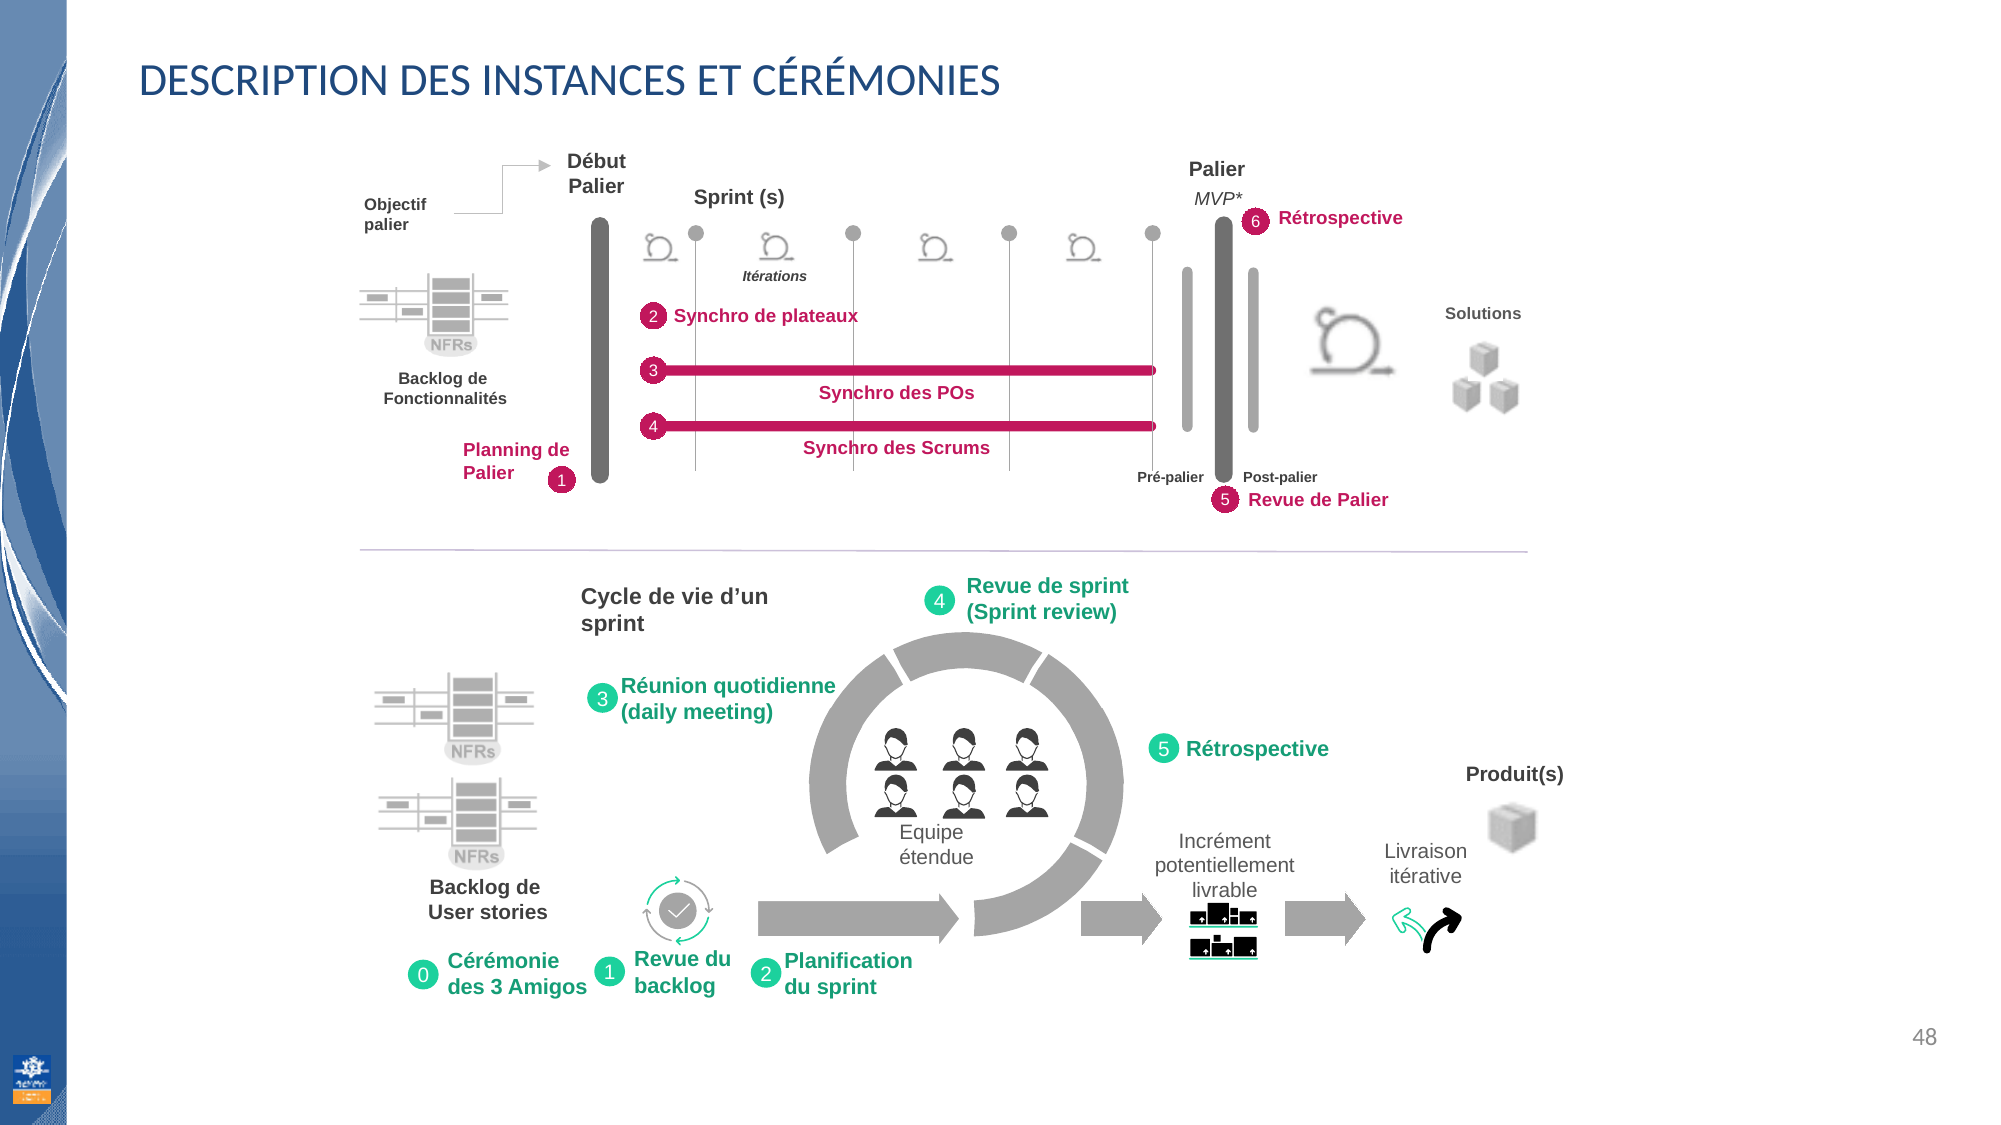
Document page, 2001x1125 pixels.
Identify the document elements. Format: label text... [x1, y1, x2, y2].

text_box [346, 140, 1528, 513]
slide_number 48 [1883, 1005, 1953, 1066]
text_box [359, 549, 1528, 553]
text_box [349, 570, 1585, 1003]
text_box Description des instances et cérémonies [123, 33, 1904, 128]
picture [13, 1055, 51, 1104]
